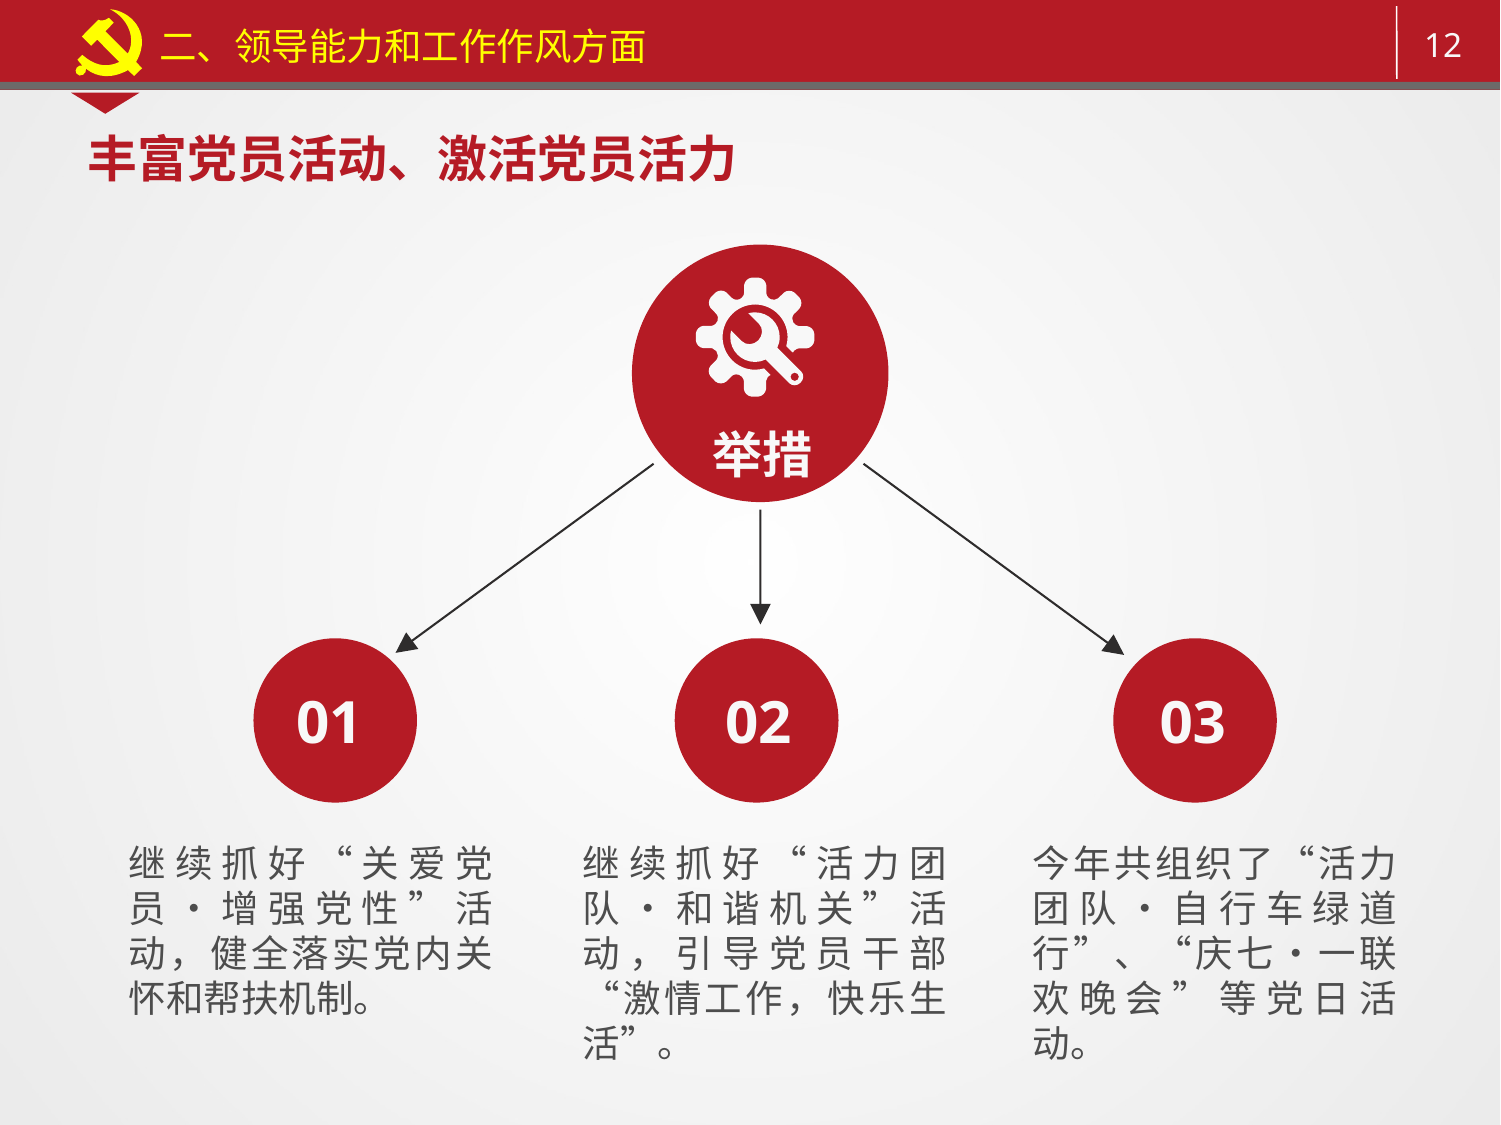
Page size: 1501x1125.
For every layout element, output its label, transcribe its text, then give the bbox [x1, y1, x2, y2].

text_box [1113, 638, 1277, 803]
text_box [71, 92, 140, 114]
text_box [863, 463, 1125, 655]
text_box 今年共组织了“活力团队•自行车绿道行”、“庆七•一联欢晚会”等党日活动。 [1017, 832, 1412, 1073]
text_box [75, 9, 143, 77]
text_box [631, 244, 889, 486]
picture [0, 0, 1501, 1125]
text_box 继续抓好“活力团队•和谐机关”活动，引导党员干部“激情工作，快乐生活”。 [567, 832, 962, 1073]
text_box 丰富党员活动、激活党员活力 [72, 120, 753, 196]
text_box 03 [1144, 677, 1241, 763]
text_box 02 [710, 677, 807, 763]
text_box [253, 638, 417, 803]
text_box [695, 277, 815, 397]
text_box 01 [281, 677, 378, 763]
text_box 继续抓好“关爱党员•增强党性”活动，健全落实党内关怀和帮扶机制。 [113, 832, 508, 1028]
text_box [750, 509, 771, 625]
text_box [708, 491, 813, 503]
text_box [674, 638, 839, 803]
text_box 举措 [697, 415, 828, 491]
text_box 二、领导能力和工作作风方面 [144, 16, 715, 76]
text_box [395, 463, 654, 653]
